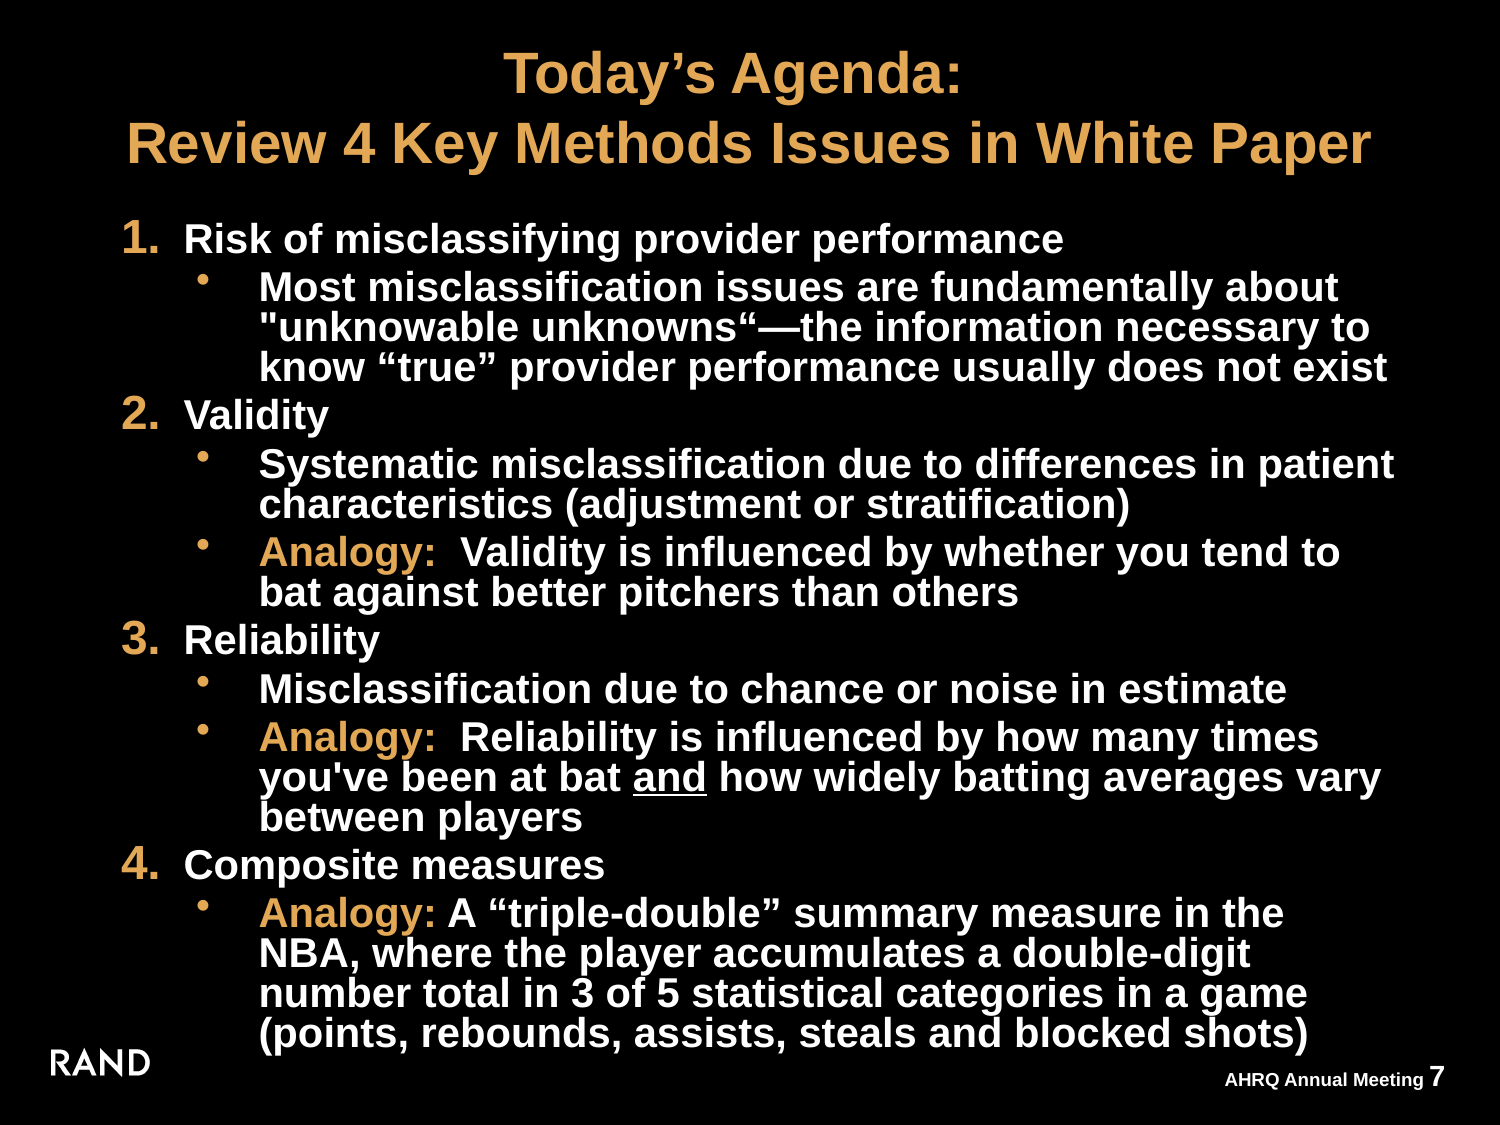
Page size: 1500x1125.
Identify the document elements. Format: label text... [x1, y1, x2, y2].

list Risk of misclassifying provider performance Most misclassification issues are fundamentally about "unknowable unknowns“—the information necessary to know “true” provider performance usually does not exist Validity Systematic misclassification due to differences in patient characteristics (adjustment or stratification) Analogy: Validity is influenced by whether you tend to bat against better pitchers than others Reliability Misclassification due to chance or noise in estimate Analogy: Reliability is influenced by how many times you've been at bat and how widely batting averages vary between players Composite measures Analogy: A “triple-double” summary measure in the NBA, where the player accumulates a double-digit number total in 3 of 5 statistical categories in a game (points, rebounds, assists, steals and blocked shots) [120, 221, 1397, 1091]
picture [50, 1046, 120, 1077]
title Today’s Agenda: Review 4 Key Methods Issues in White Paper [0, 35, 1500, 137]
